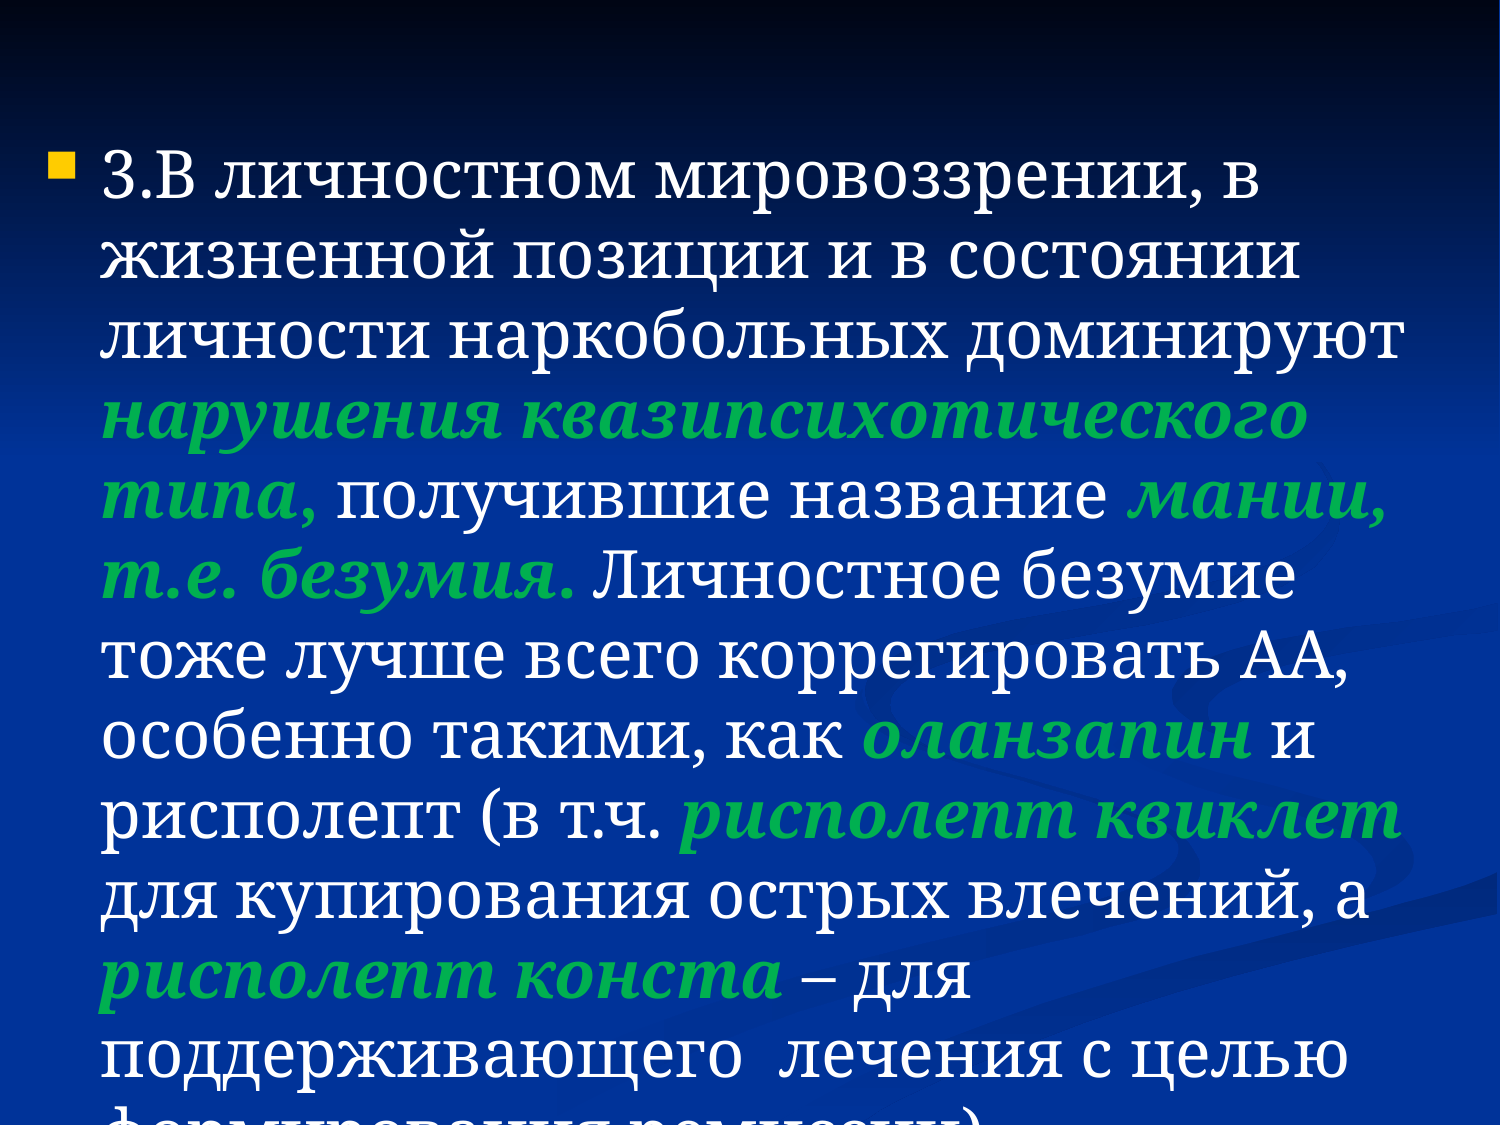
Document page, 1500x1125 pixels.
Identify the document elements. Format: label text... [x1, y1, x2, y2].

list 3.В личностном мировоззрении, в жизненной позиции и в состоянии личности наркобольных доминируют нарушения квазипсихотического типа, получившие название мании, т.е. безумия. Личностное безумие тоже лучше всего коррегировать АА, особенно такими, как оланзапин и рисполепт (в т.ч. рисполепт квиклет для купирования острых влечений, а рисполепт конста – для поддерживающего лечения с целью формирования ремиссии). [29, 30, 1459, 1095]
